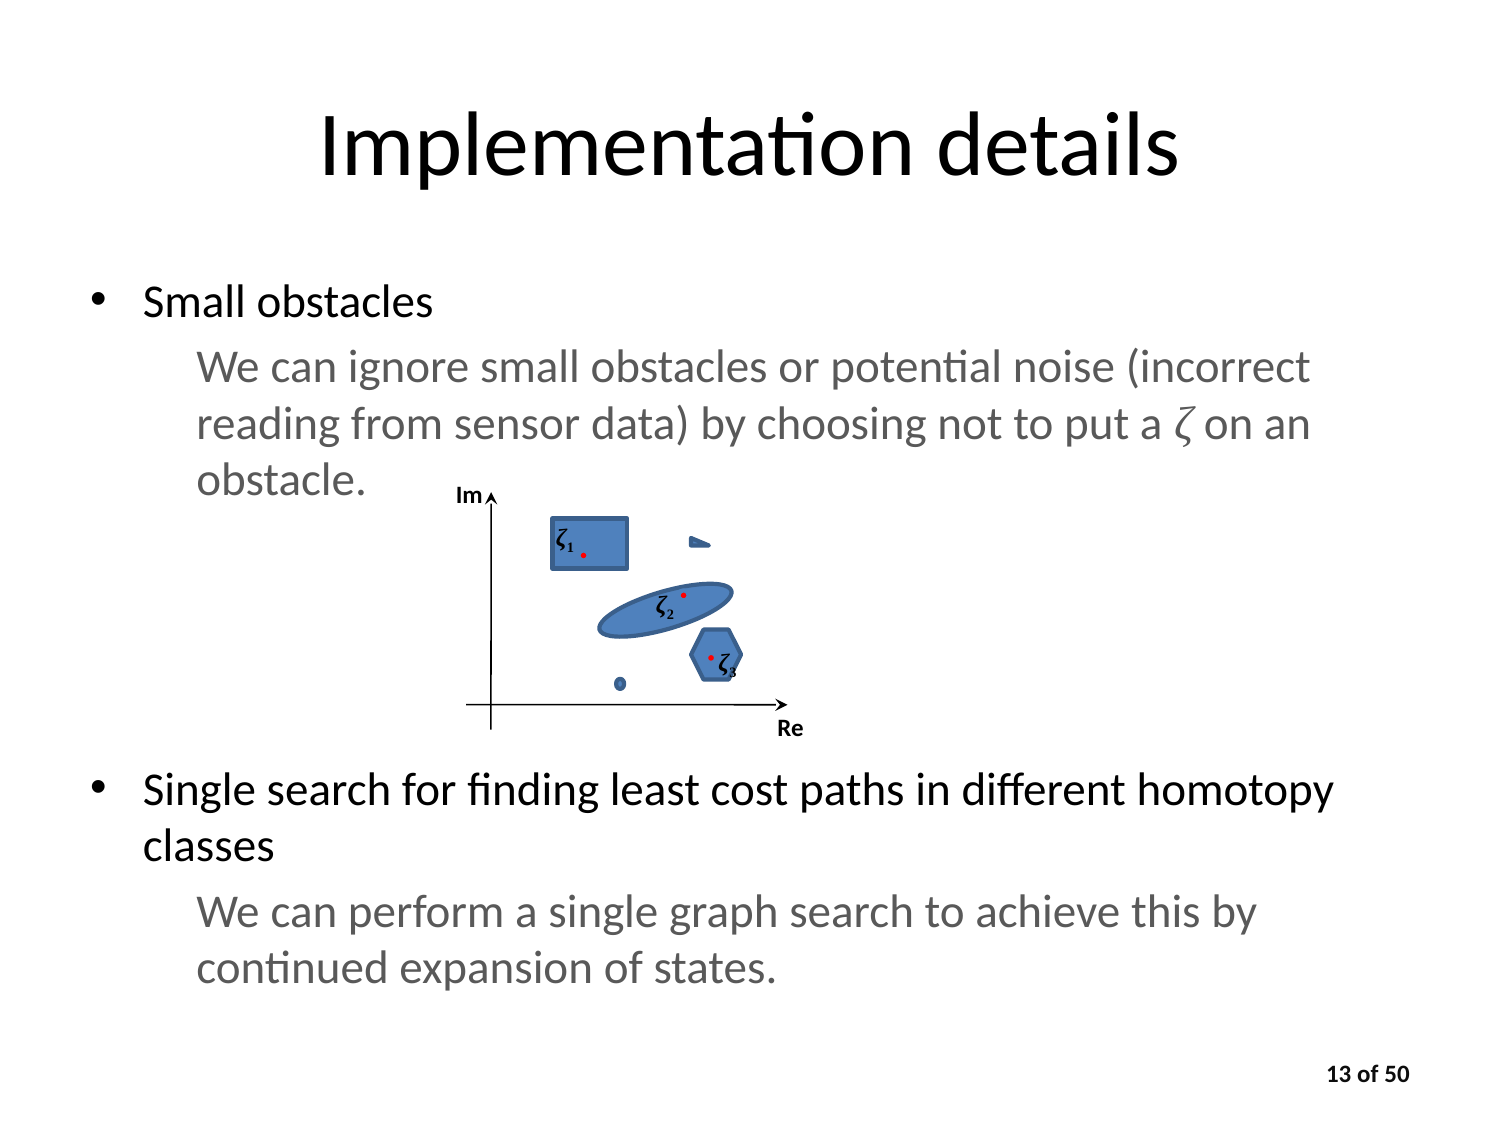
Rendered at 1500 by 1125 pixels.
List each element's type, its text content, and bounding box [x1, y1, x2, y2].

title Implementation details [75, 45, 1425, 233]
slide_number 13 of 50 [1074, 1042, 1425, 1103]
text_box ζ1 [541, 513, 592, 563]
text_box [552, 518, 742, 690]
list Small obstacles We can ignore small obstacles or potential noise (incorrect reading from sensor data) by choosing not to put a ζ on an obstacle. Single search for finding least cost paths in different homotopy classes We can perform a single graph search to achieve this by continued expansion of states. [75, 262, 1425, 1005]
text_box ζ3 [746, 638, 754, 688]
text_box Re [762, 704, 838, 750]
text_box Im [441, 471, 516, 517]
